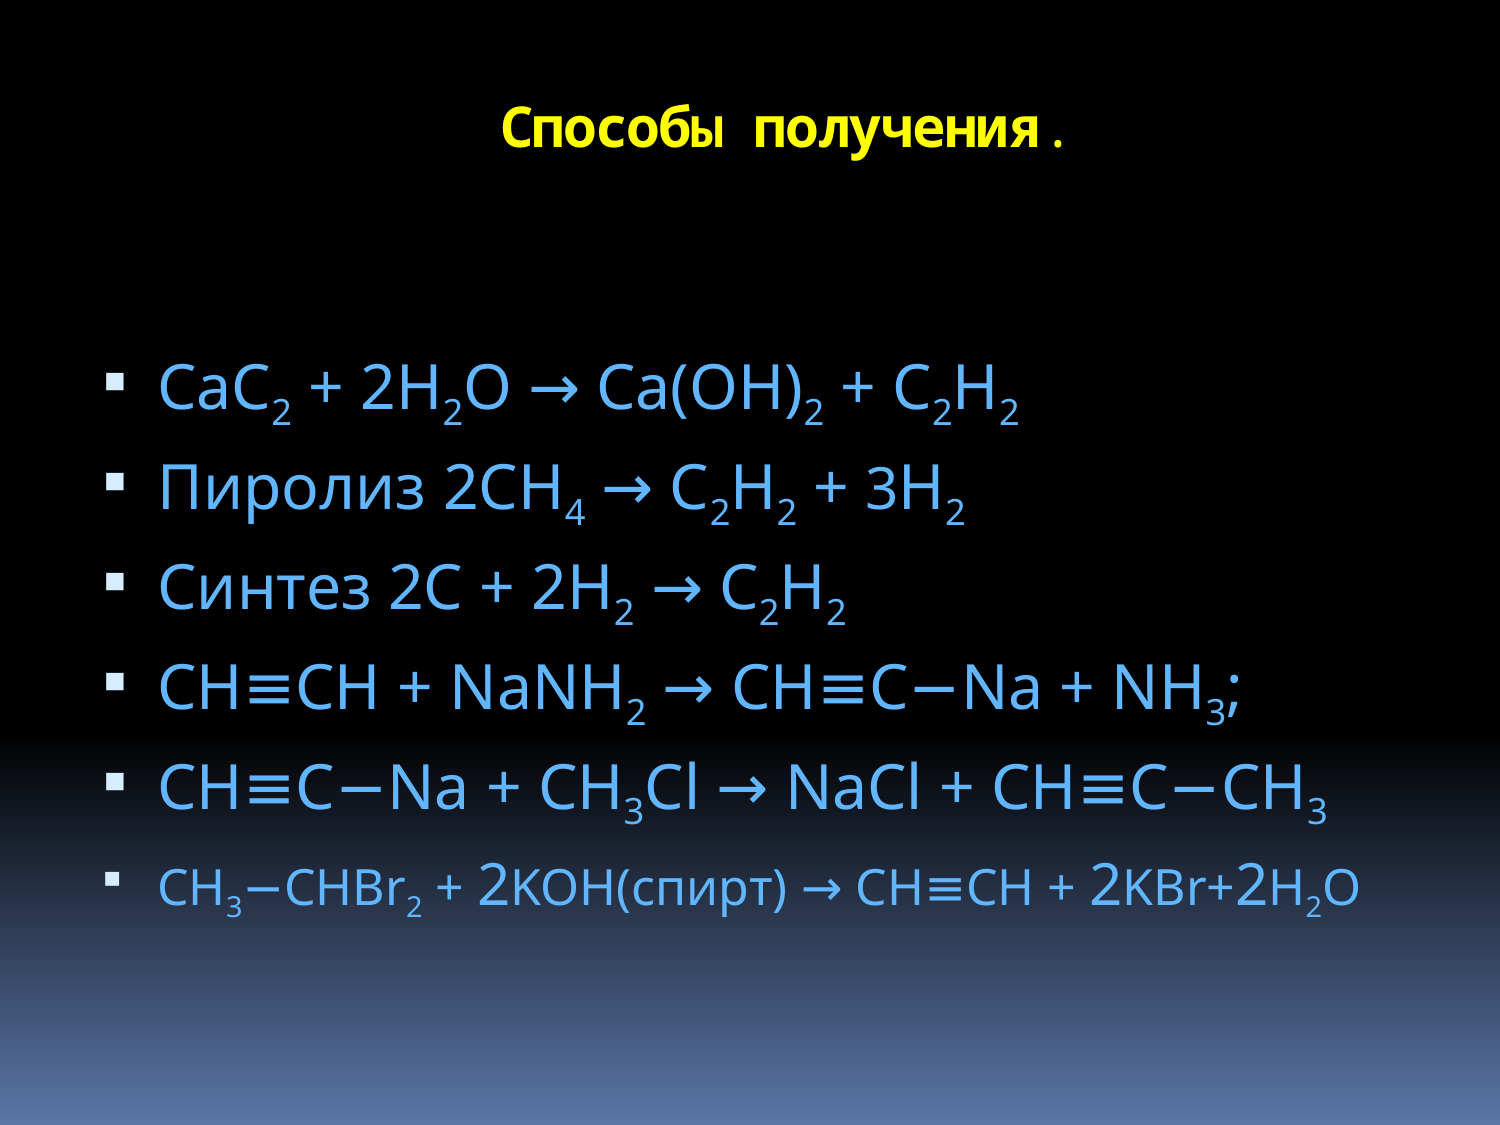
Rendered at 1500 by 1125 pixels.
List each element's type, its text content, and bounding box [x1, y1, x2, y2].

title Способы получения. [150, 84, 1425, 235]
list CaC2 + 2H2O → Ca(OH)2 + C2H2 Пиролиз 2CH4 → C2H2 + 3H2 Синтез 2С + 2H2 → C2H2 CH≡CH + NaNH2 → CH≡C−Na + NH3; CH≡C−Na + CH3Cl → NaCl + CH≡C−CH3 CH3−CHBr2 + 2KOH(спирт) → CH≡CH + 2KBr+2H2O [74, 339, 1426, 1036]
